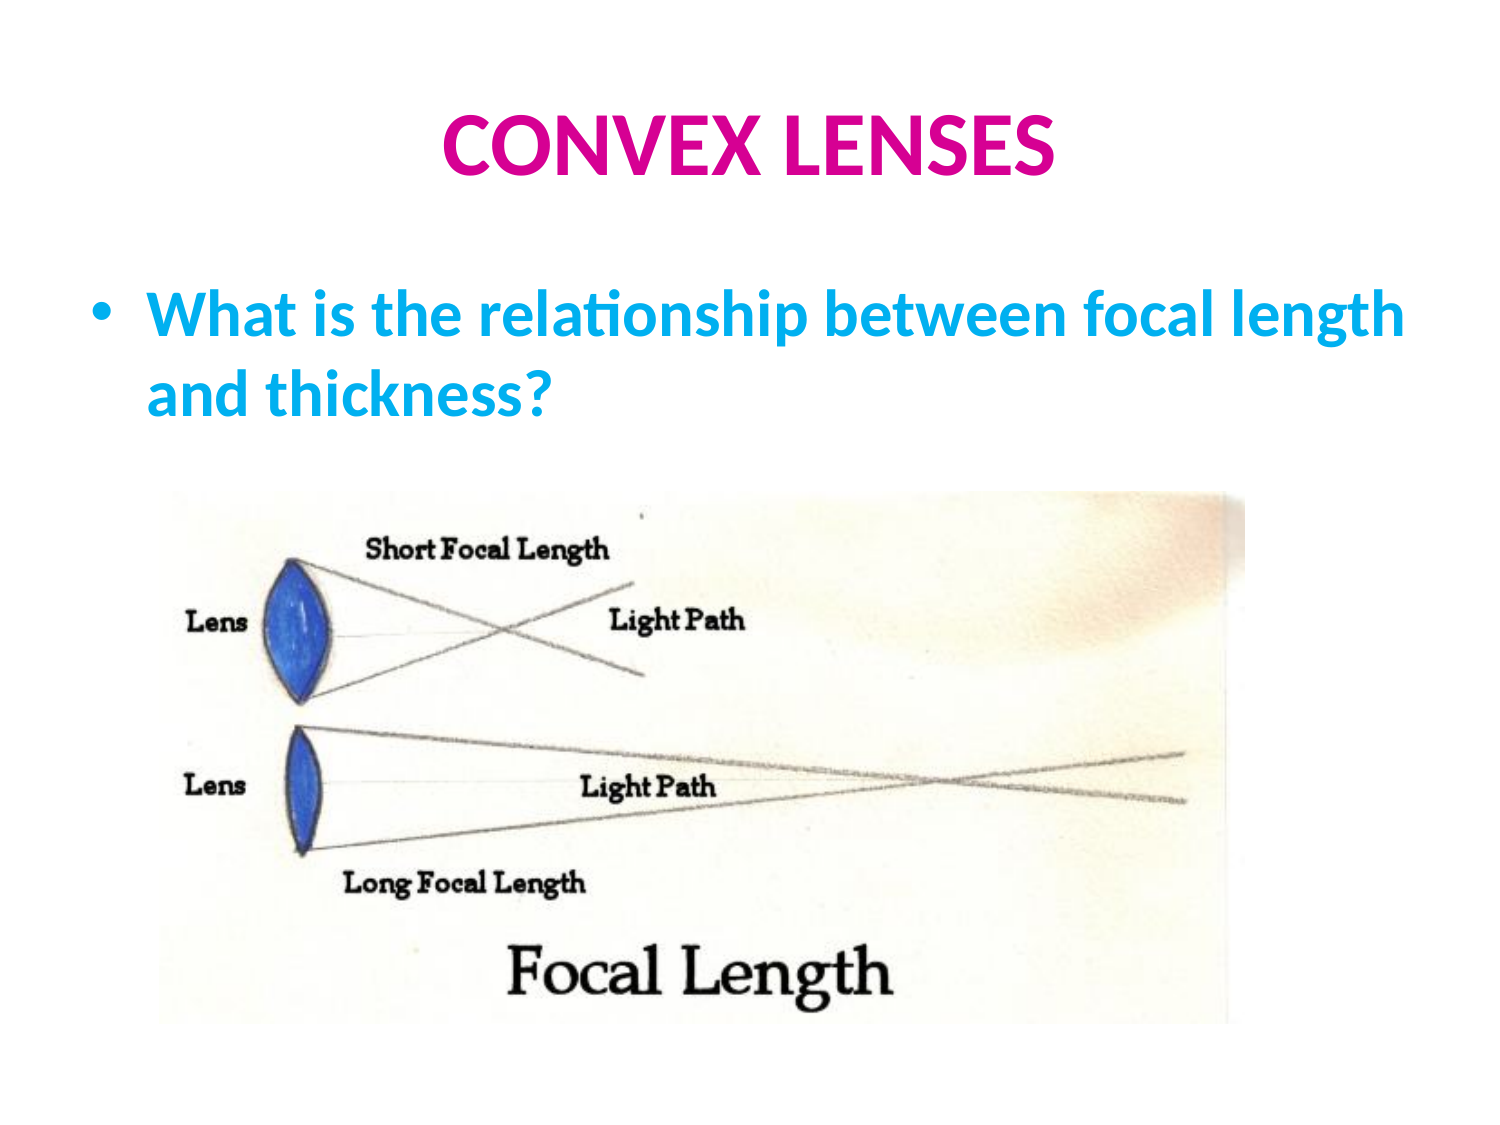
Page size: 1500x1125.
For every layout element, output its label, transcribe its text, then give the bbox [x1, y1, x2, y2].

picture [159, 491, 1245, 1024]
list What is the relationship between focal length and thickness? [75, 262, 1425, 1005]
title CONVEX LENSES [75, 45, 1425, 233]
